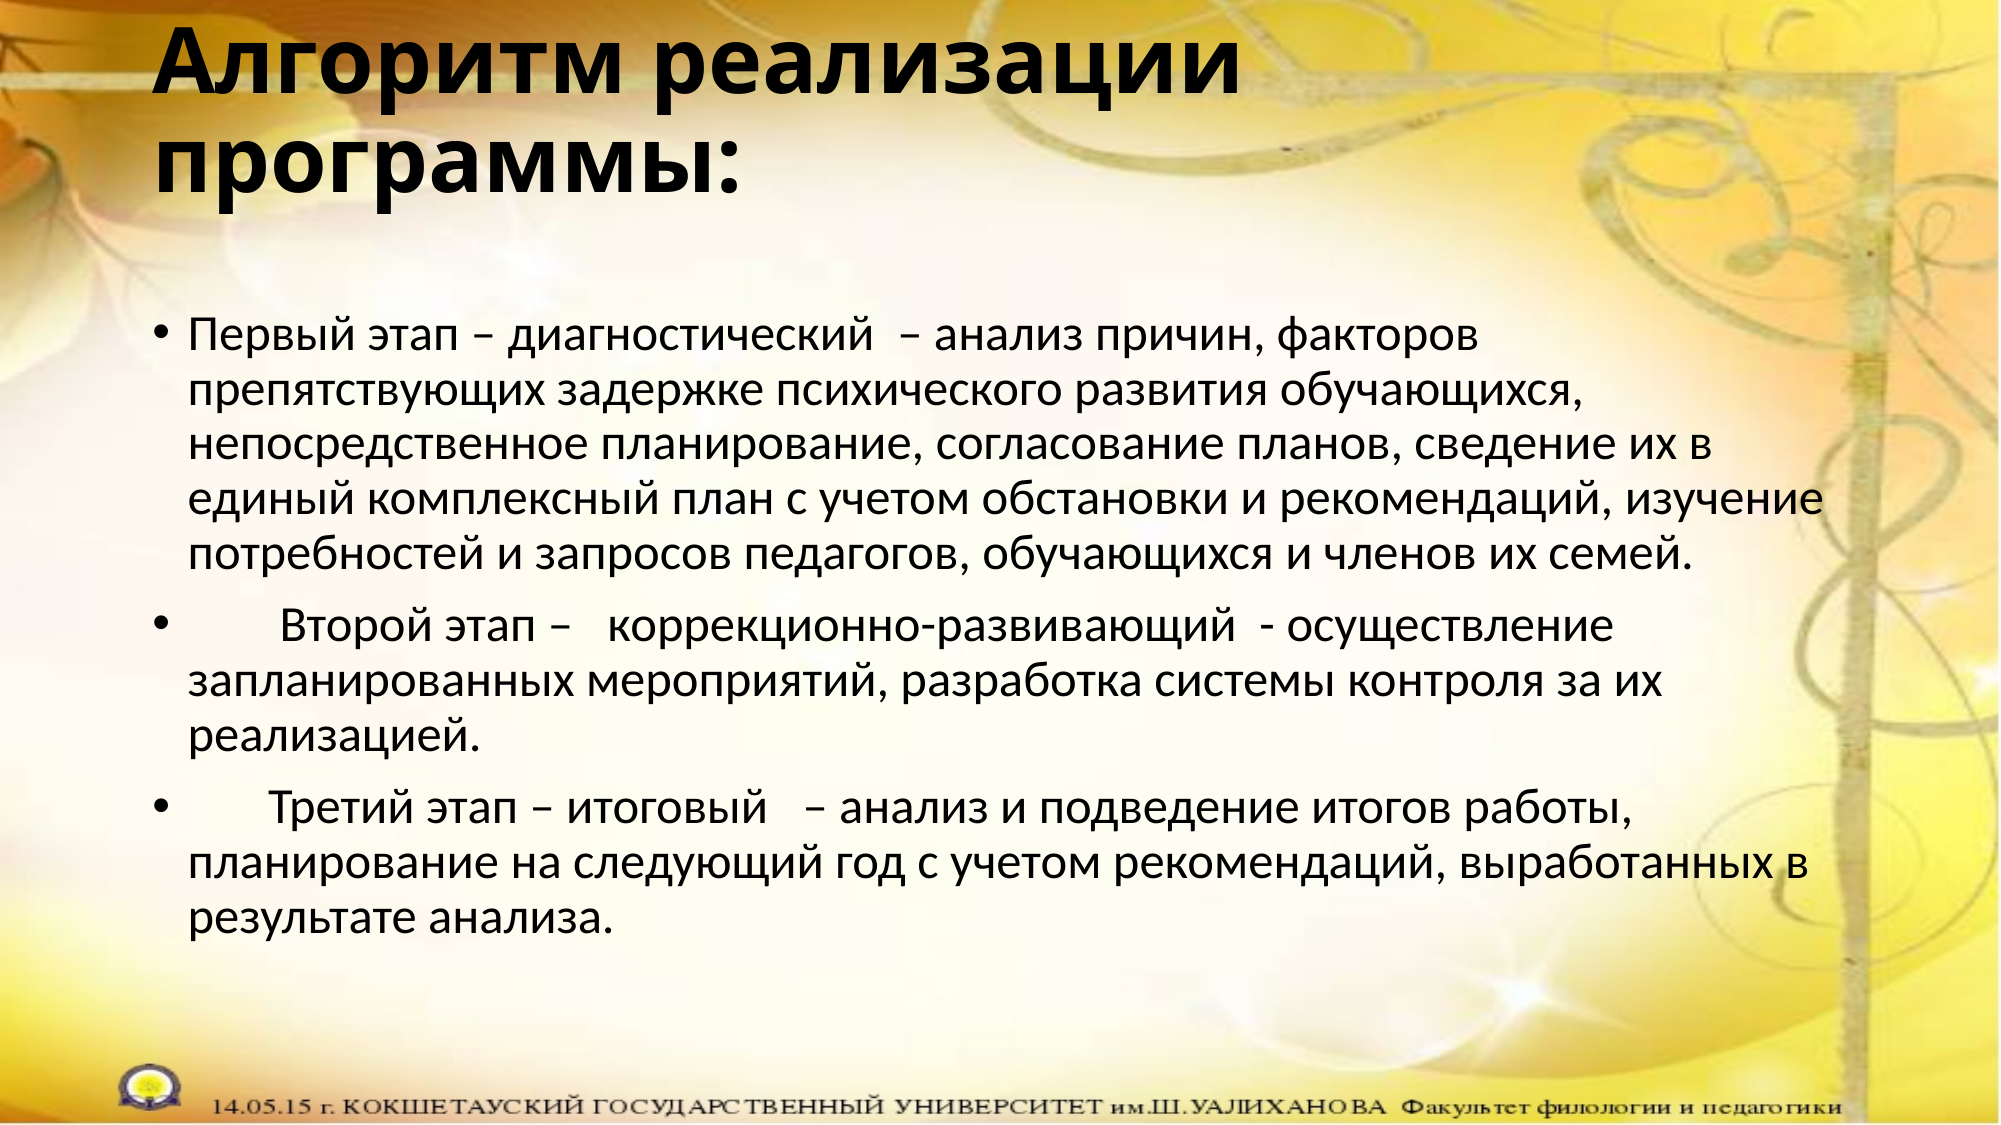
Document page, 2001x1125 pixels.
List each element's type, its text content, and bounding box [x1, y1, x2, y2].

list Первый этап – диагностический – анализ причин, факторов препятствующих задержке психического развития обучающихся, непосредственное планирование, согласование планов, сведение их в единый комплексный план с учетом обстановки и рекомендаций, изучение потребностей и запросов педагогов, обучающихся и членов их семей. Второй этап – коррекционно-развивающий - осуществление запланированных мероприятий, разработка системы контроля за их реализацией. Третий этап – итоговый – анализ и подведение итогов работы, планирование на следующий год с учетом рекомендаций, выработанных в результате анализа. [137, 299, 1863, 1014]
picture [0, 0, 2001, 1125]
title Алгоритм реализации программы: [137, 59, 1863, 278]
